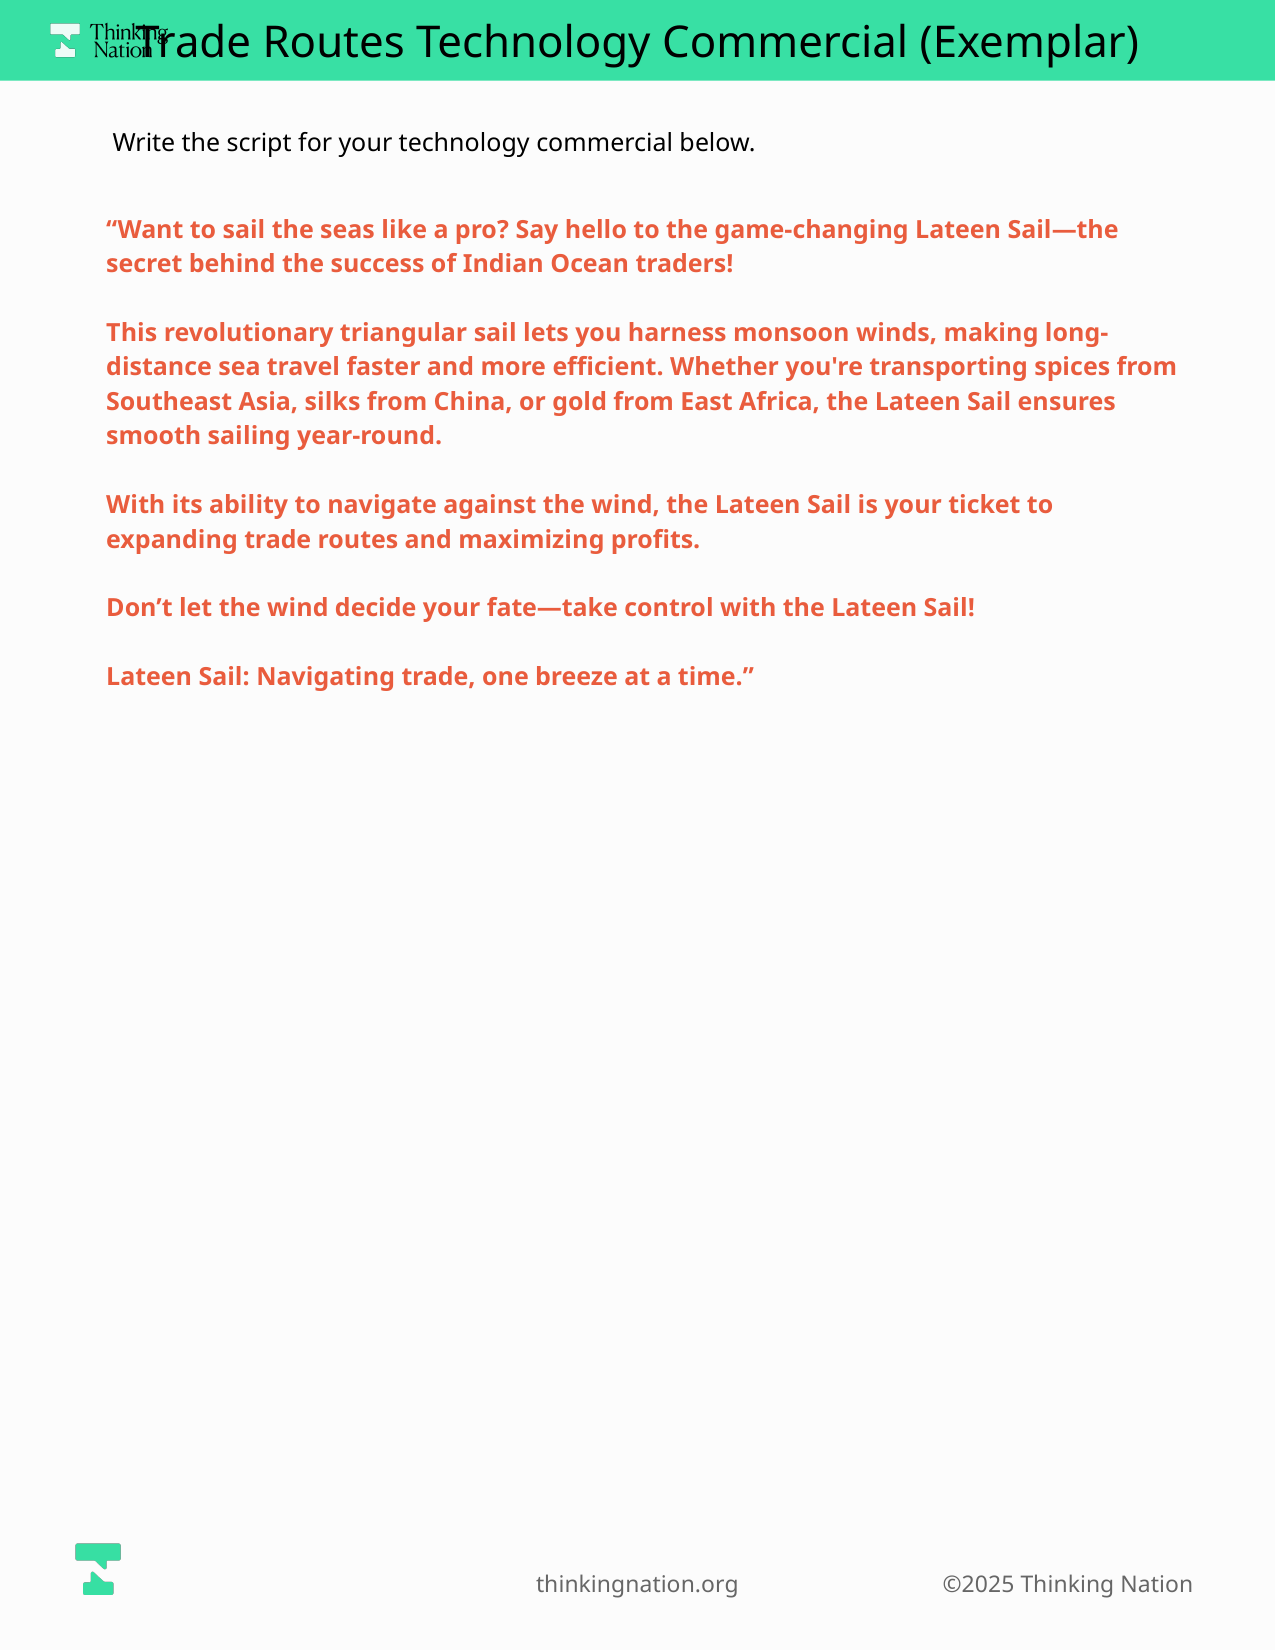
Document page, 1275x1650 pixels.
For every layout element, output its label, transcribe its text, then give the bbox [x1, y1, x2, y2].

text_box ©2025 Thinking Nation [907, 1553, 1210, 1605]
text_box “Want to sail the seas like a pro? Say hello to the game-changing Lateen Sail—the secret behind the success of Indian Ocean traders! This revolutionary triangular sail lets you harness monsoon winds, making long-distance sea travel faster and more efficient. Whether you're transporting spices from Southeast Asia, silks from China, or gold from East Africa, the Lateen Sail ensures smooth sailing year-round. With its ability to navigate against the wind, the Lateen Sail is your ticket to expanding trade routes and maximizing profits. Don’t let the wind decide your fate—take control with the Lateen Sail! Lateen Sail: Navigating trade, one breeze at a time.” [91, 193, 1199, 1477]
picture [36, 12, 172, 69]
text_box Write the script for your technology commercial below. [97, 107, 1178, 172]
text_box Trade Routes Technology Commercial (Exemplar) [0, 0, 1275, 81]
picture [62, 1533, 134, 1605]
text_box thinkingnation.org [486, 1553, 789, 1605]
